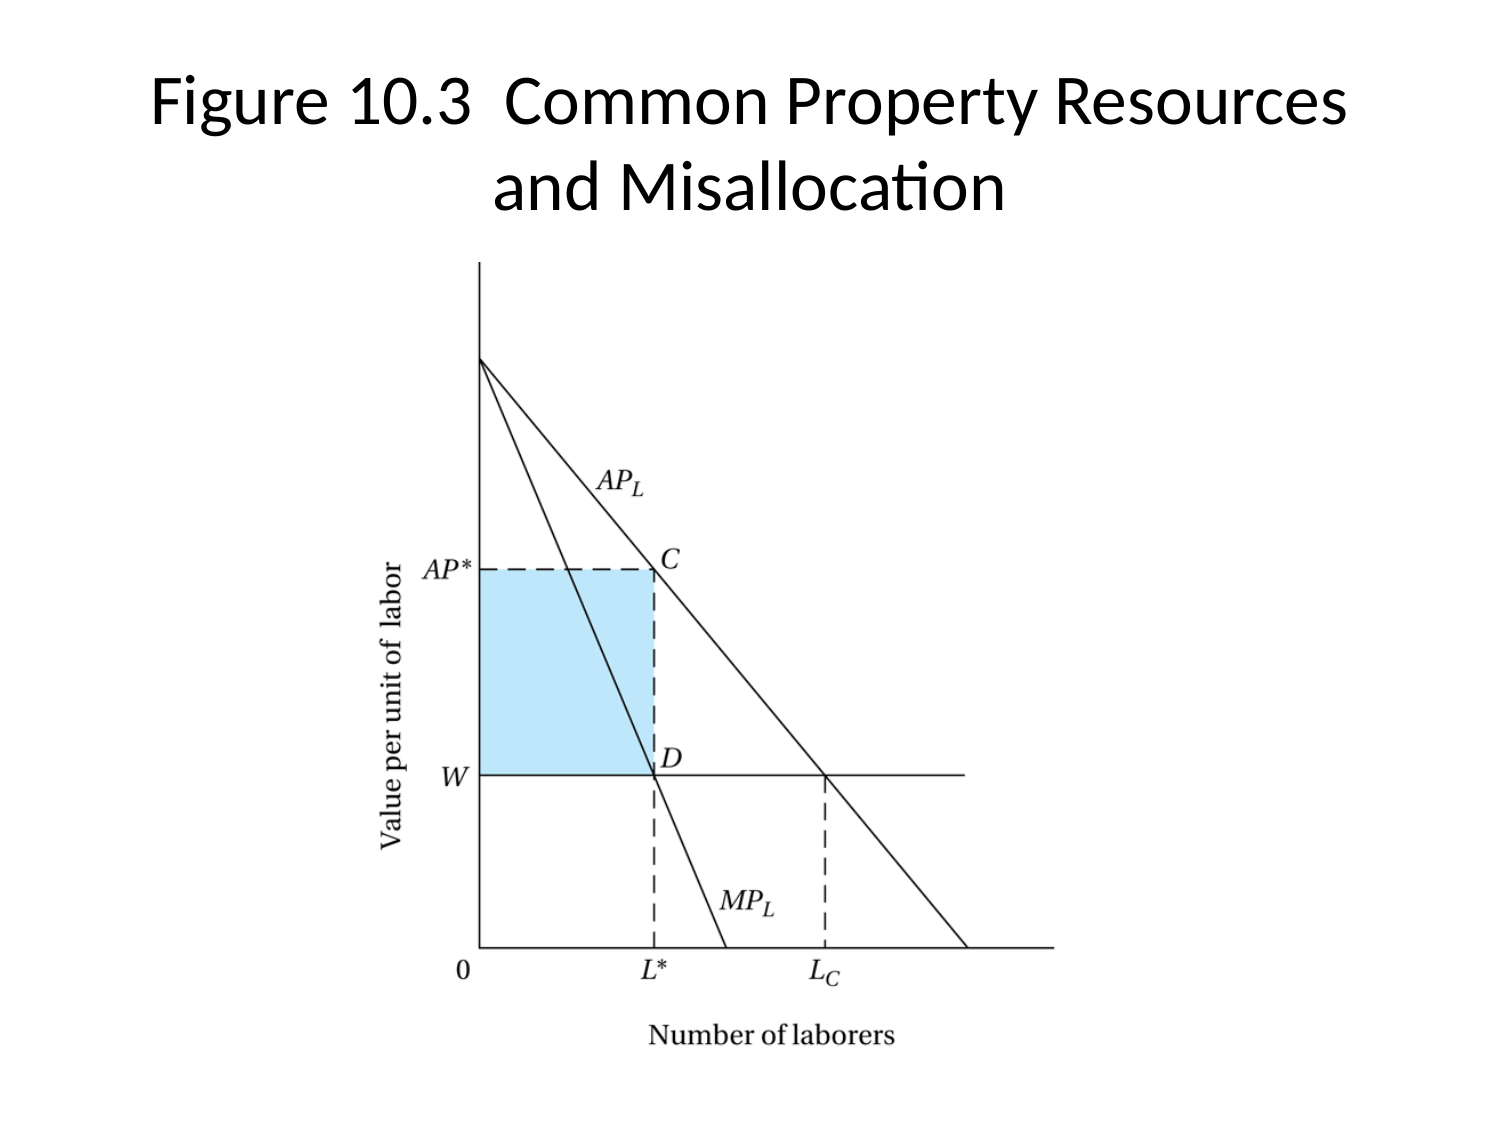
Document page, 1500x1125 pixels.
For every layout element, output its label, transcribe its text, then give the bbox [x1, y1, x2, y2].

picture [374, 262, 1062, 1051]
title Figure 10.3 Common Property Resources and Misallocation [75, 45, 1425, 233]
